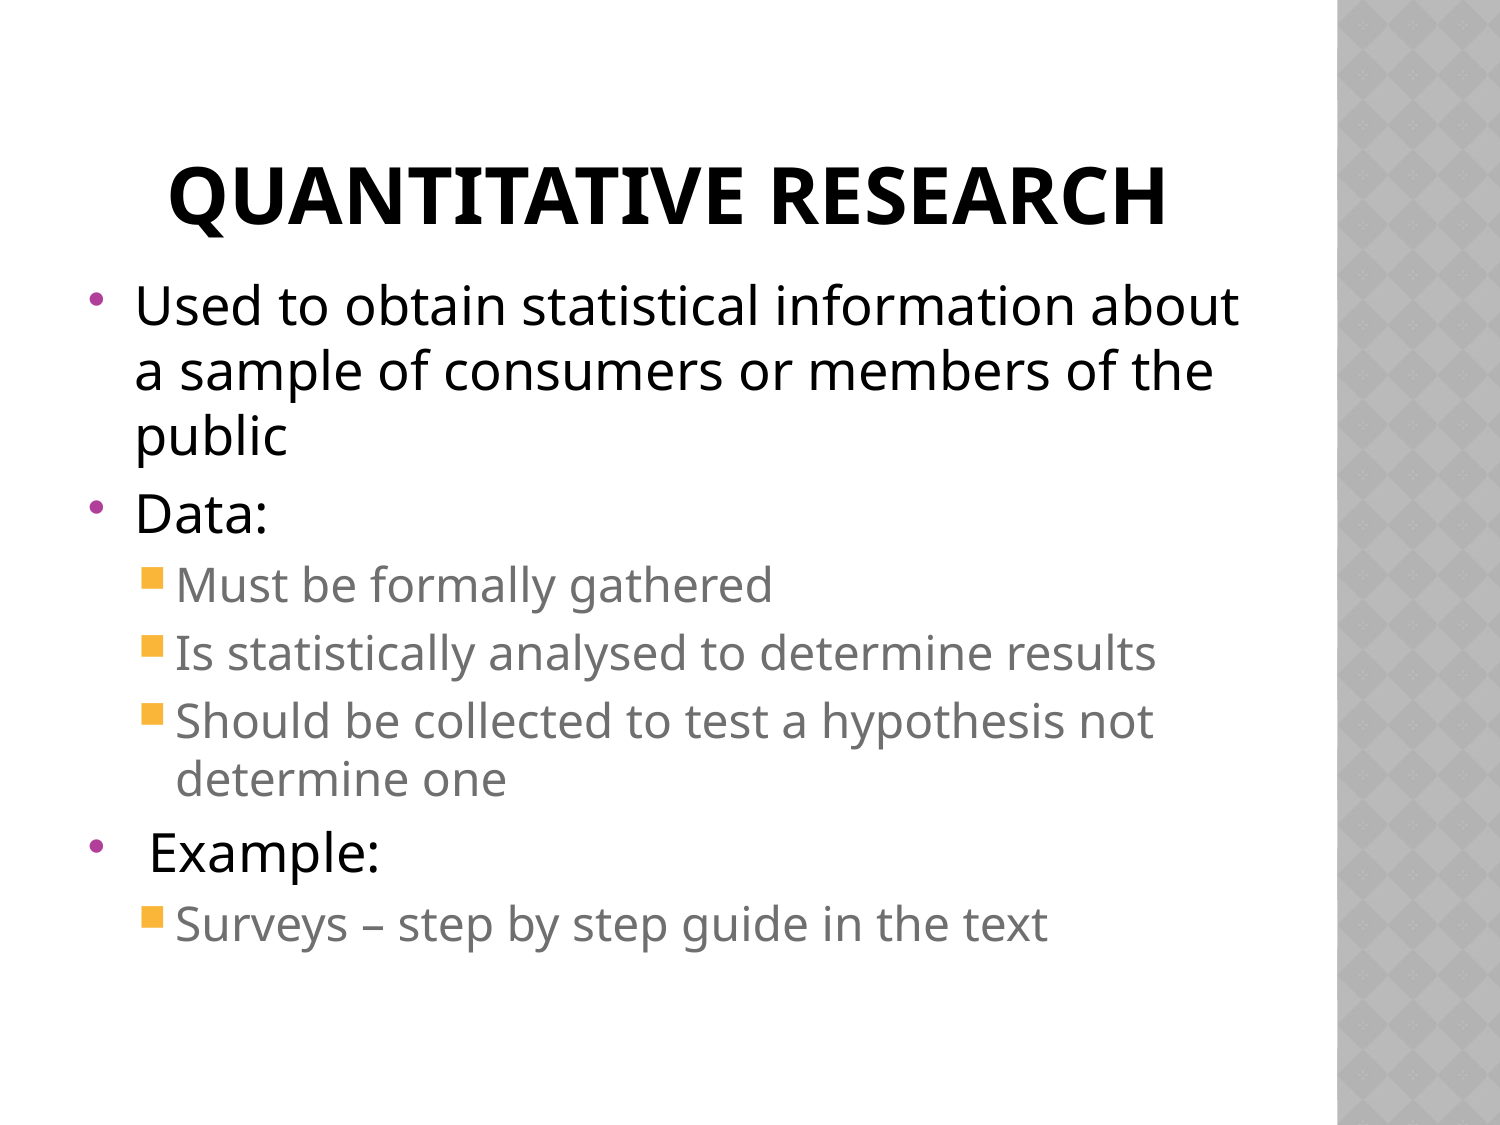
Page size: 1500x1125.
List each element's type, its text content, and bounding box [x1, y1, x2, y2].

list Used to obtain statistical information about a sample of consumers or members of the public Data: Must be formally gathered Is statistically analysed to determine results Should be collected to test a hypothesis not determine one Example: Surveys – step by step guide in the text [75, 264, 1263, 1059]
title Quantitative Research [75, 52, 1263, 240]
